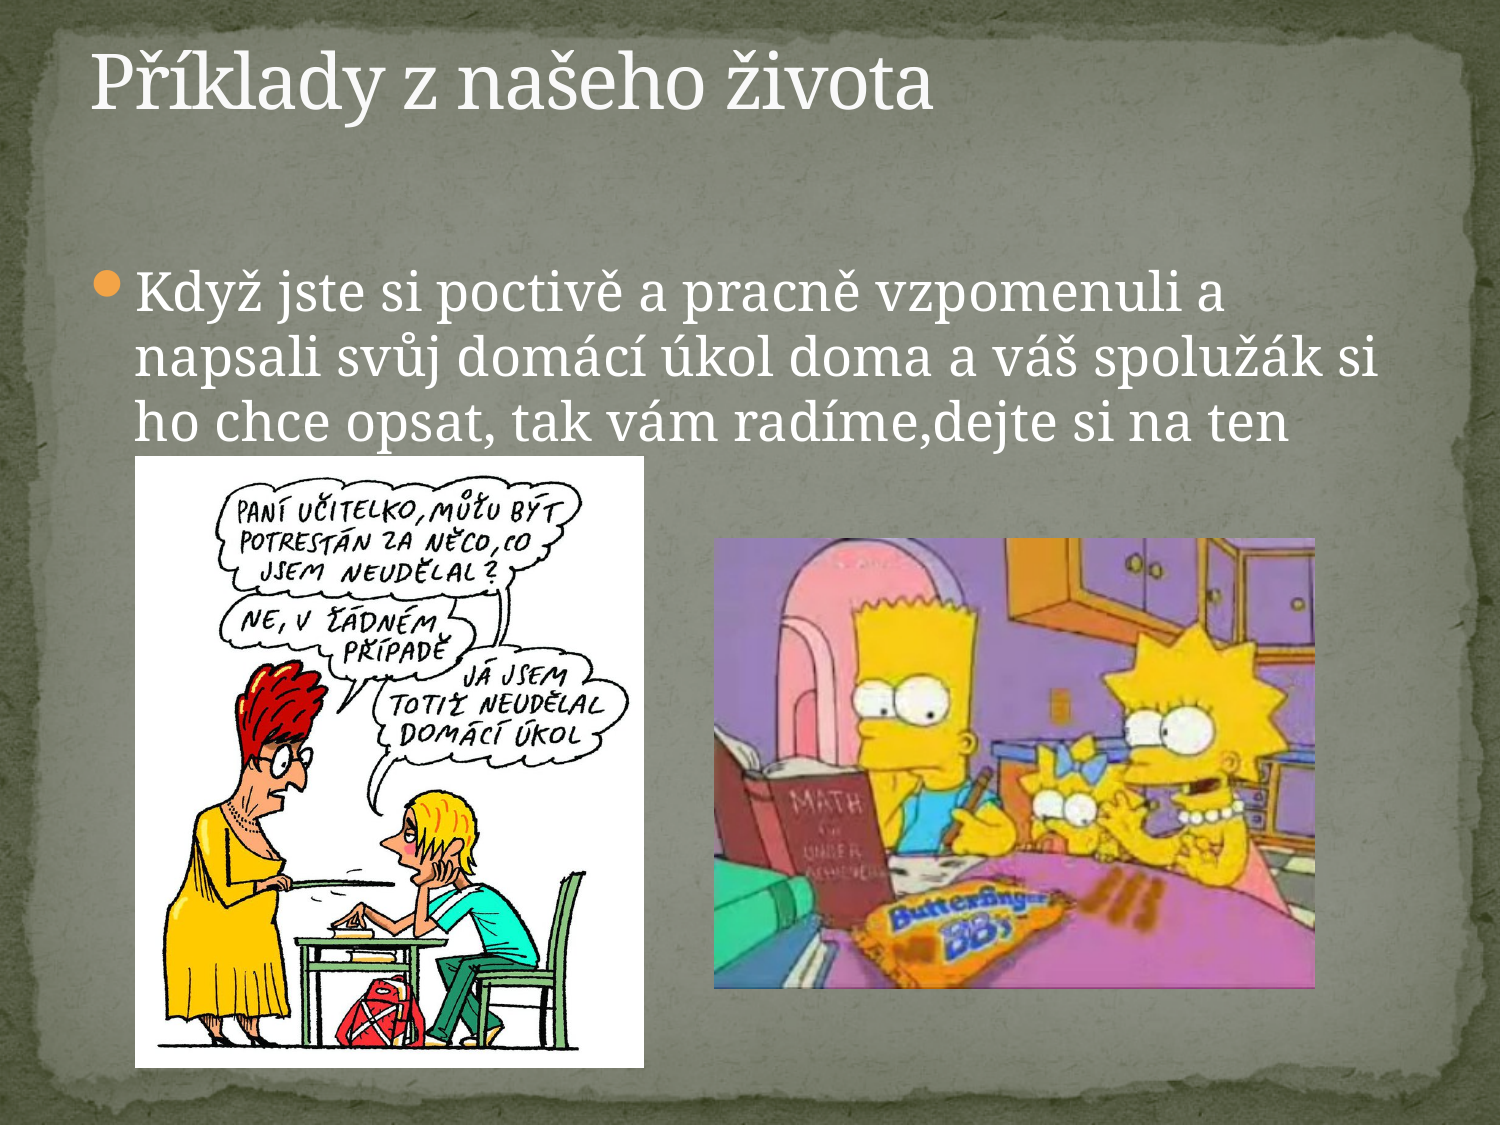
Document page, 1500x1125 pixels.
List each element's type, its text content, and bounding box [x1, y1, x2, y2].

title Příklady z našeho života [74, 24, 1425, 225]
picture [714, 538, 1315, 989]
picture [135, 456, 644, 1068]
list Když jste si poctivě a pracně vzpomenuli a napsali svůj domácí úkol doma a váš spolužák si ho chce opsat, tak vám radíme,dejte si na ten úkol LICENCI!!! [75, 249, 1425, 1000]
